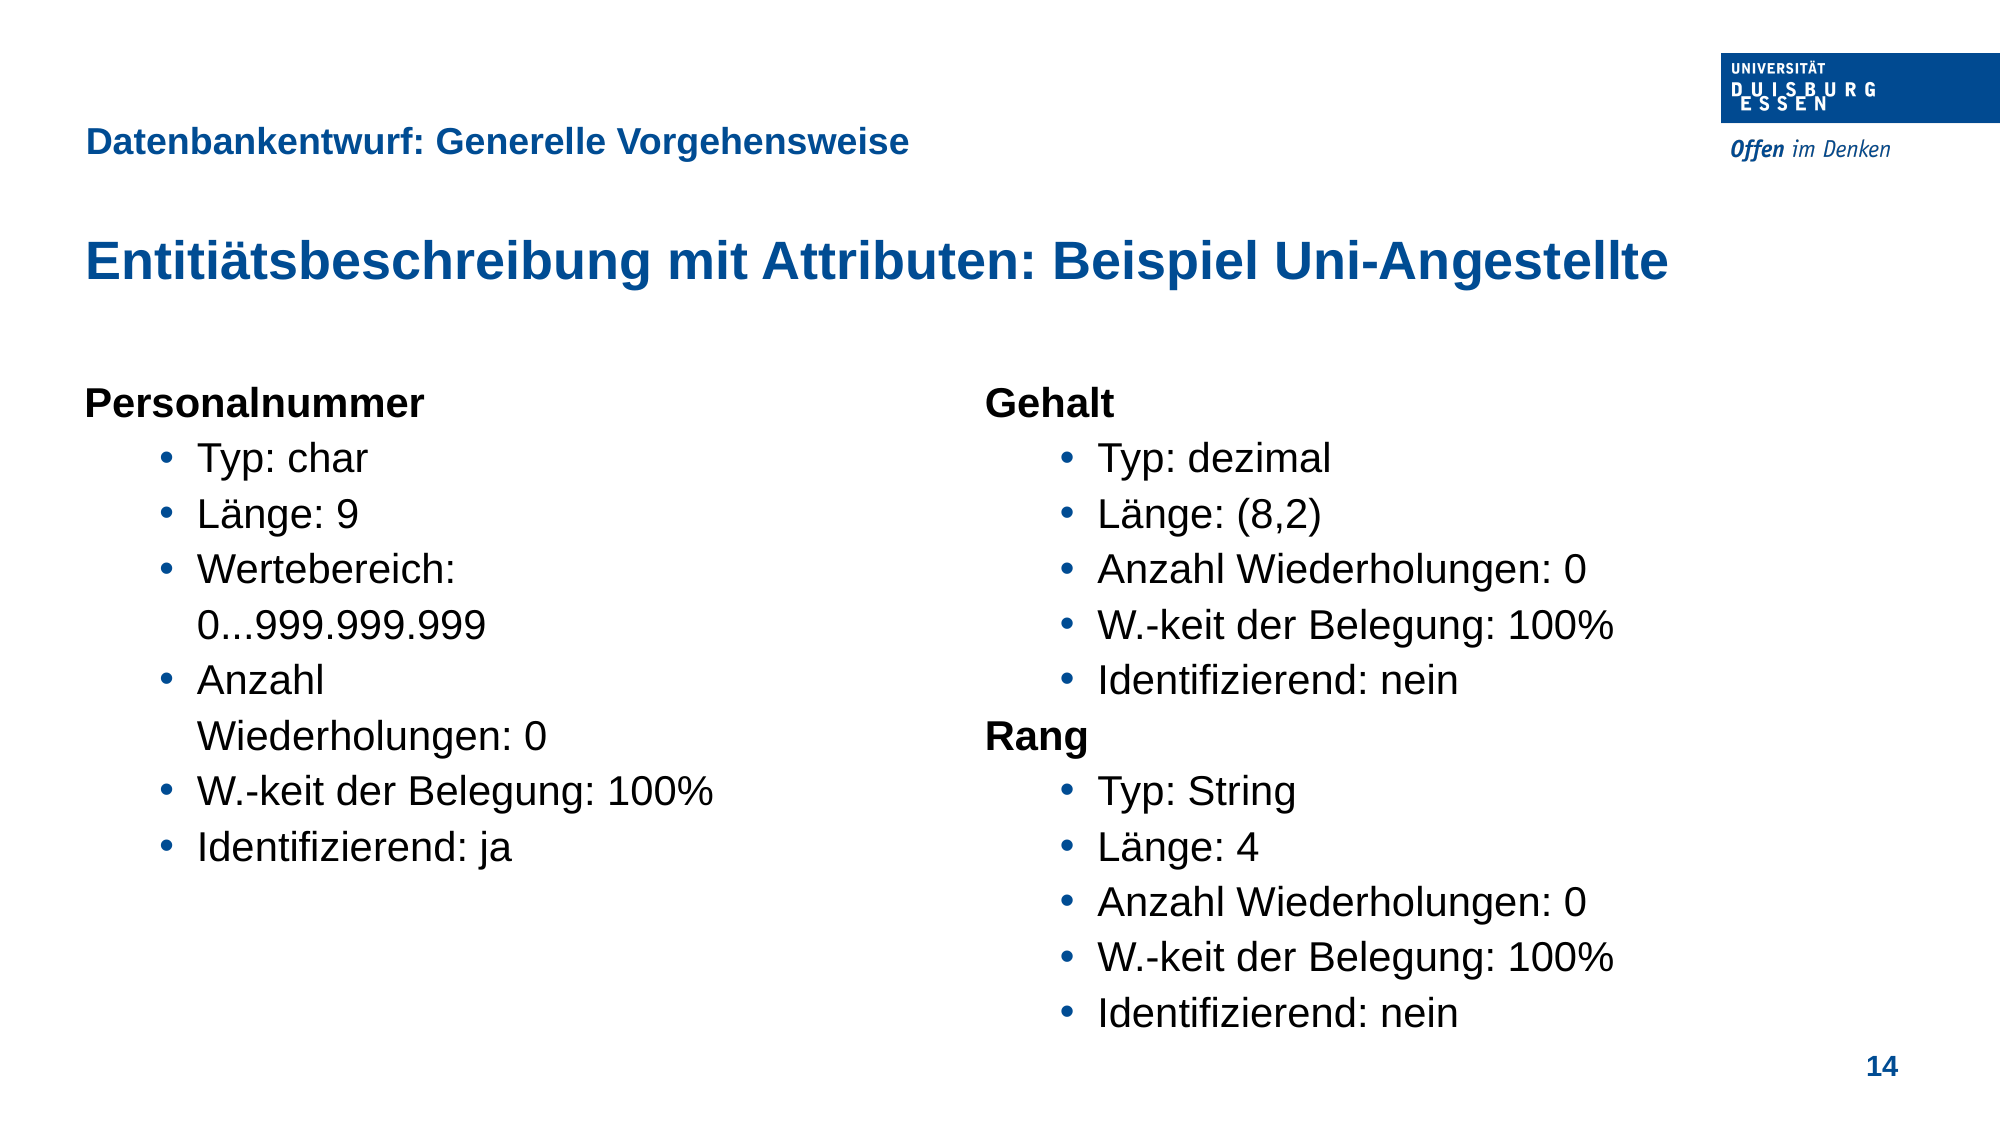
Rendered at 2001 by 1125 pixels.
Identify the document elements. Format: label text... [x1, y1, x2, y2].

list Datenbankentwurf: Generelle Vorgehensweise [85, 121, 1696, 163]
list Entitiätsbeschreibung mit Attributen: Beispiel Uni-Angestellte [85, 225, 1696, 301]
list Personalnummer Typ: char Länge: 9 Wertebereich: 0...999.999.999 Anzahl Wiederholungen: 0 W.-keit der Belegung: 100% Identifizierend: ja [84, 373, 834, 975]
slide_number 14 [1677, 1039, 1914, 1081]
picture [1721, 53, 2000, 162]
text_box Gehalt Typ: dezimal Länge: (8,2) Anzahl Wiederholungen: 0 W.-keit der Belegung: 100% Identifizierend: nein Rang Typ: String Länge: 4 Anzahl Wiederholungen: 0 W.-keit der Belegung: 100% Identifizierend: nein [834, 373, 1798, 1080]
